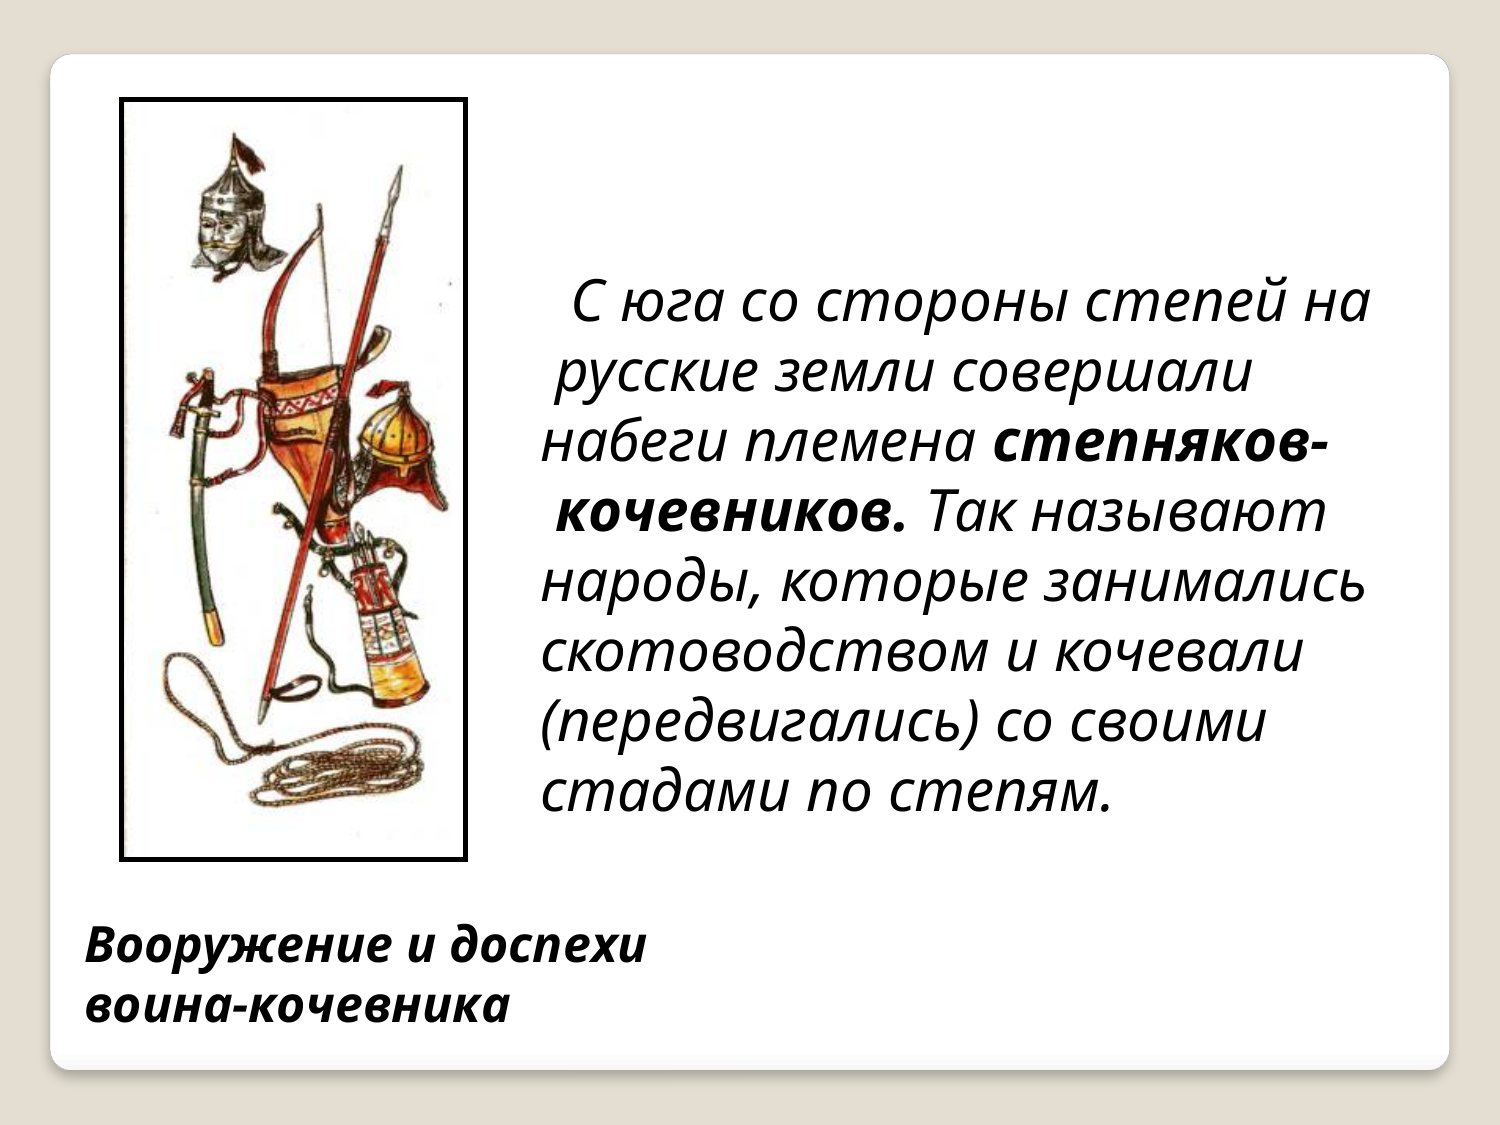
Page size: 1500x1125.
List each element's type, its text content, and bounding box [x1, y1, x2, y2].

text_box Вооружение и доспехи воина-кочевника [69, 904, 663, 1040]
text_box С юга со стороны степей на русские земли совершали набеги племена степняков- кочевников. Так называют народы, которые занимались скотоводством и кочевали (передвигались) со своими стадами по степям. [525, 255, 1470, 830]
picture [123, 101, 464, 858]
